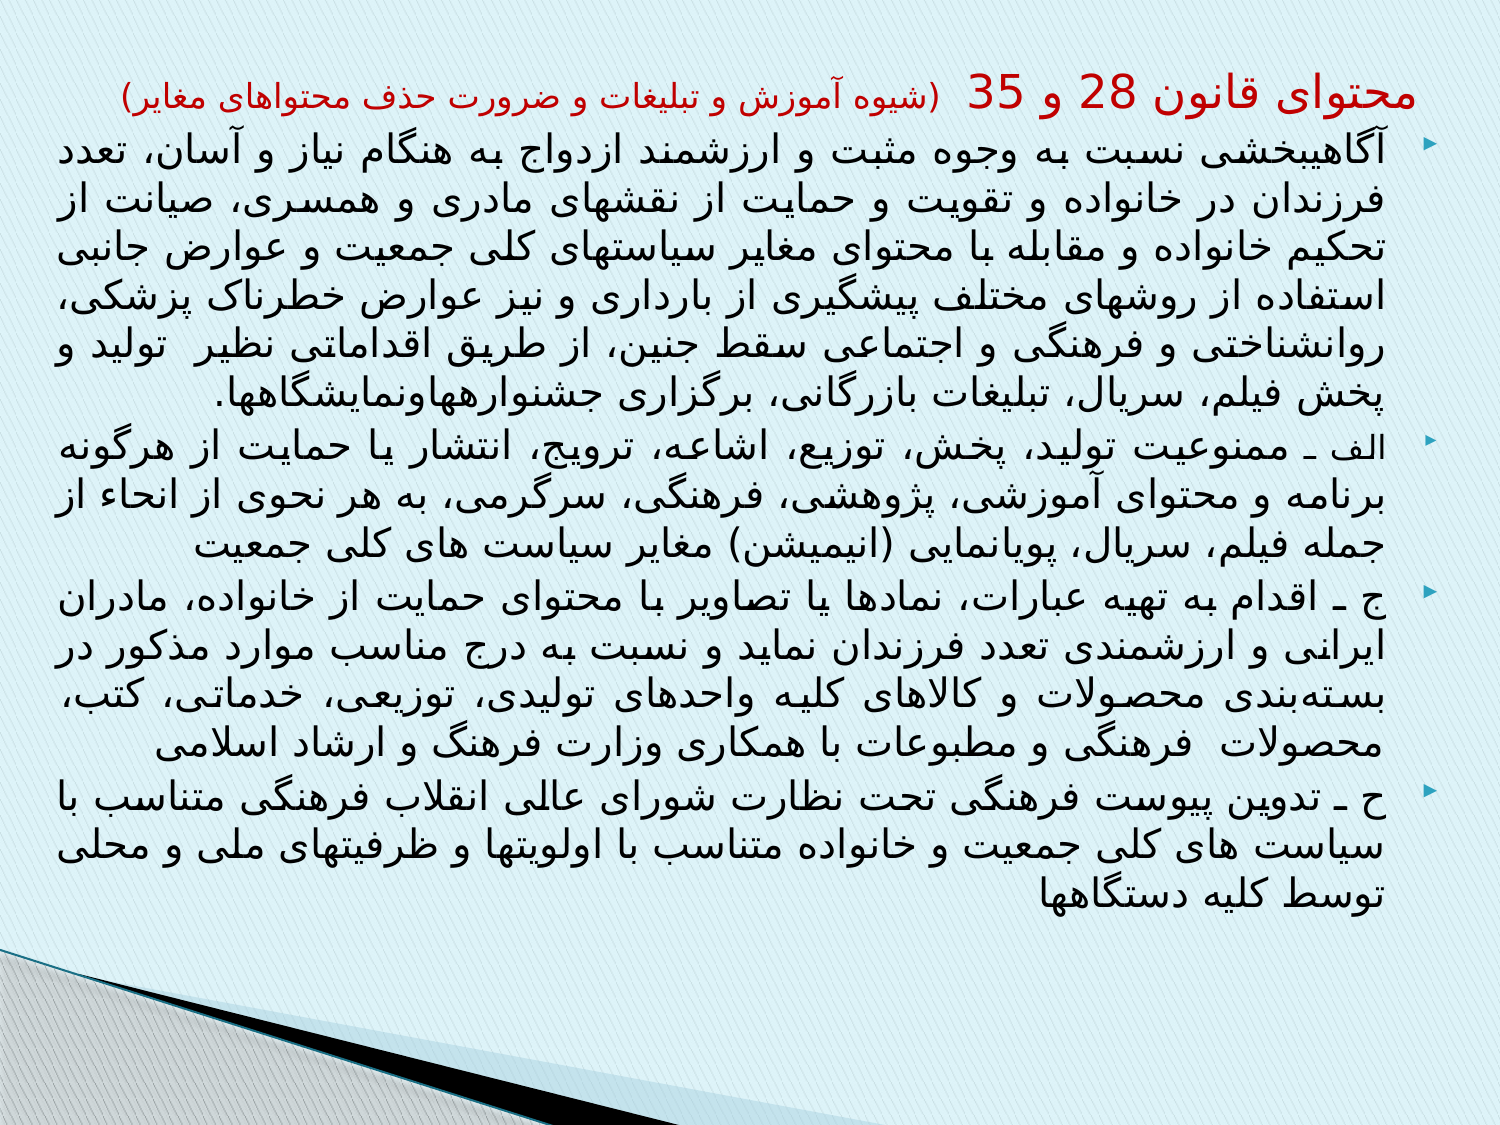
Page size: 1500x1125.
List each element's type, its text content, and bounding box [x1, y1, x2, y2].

list محتوای قانون 28 و 35 (شیوه آموزش و تبلیغات و ضرورت حذف محتواهای مغایر) آگاهی­بخشی نسبت به وجوه مثبت و ارزشمند ازدواج به هنگام نیاز و آسان، تعدد فرزندان در خانواده و تقویت و حمایت از نقش­های مادری و همسری، صیانت از تحکیم خانواده و مقابله با محتوای مغایر سیاست­های کلی جمعیت و عوارض جانبی استفاده از روشهای مختلف پیشگیری از بارداری و نیز عوارض خطرناک پزشکی، روانشناختی و فرهنگی و اجتماعی سقط جنین، از طریق اقداماتی نظیر تولید و پخش فیلم، سریال، تبلیغات بازرگانی، برگزاری جشنواره­هاونمایشگاهها. الف ـ ممنوعیت تولید، پخش، توزیع، اشاعه، ترویج، انتشار یا حمایت از هرگونه برنامه و محتوای آموزشی، پژوهشی، فرهنگی، سرگرمی، به هر نحوی از انحاء از جمله فیلم، سریال، پویا­نمایی (انیمیشن) مغایر سیاست های کلی جمعیت ج ـ اقدام به تهیه عبارات، نمادها یا تصاویر با محتوای حمایت از خانواده، مادران ایرانی و ارزشمندی تعدد فرزندان نماید و نسبت به درج مناسب موارد مذکور در بسته‌بندی محصولات و کالاهای کلیه واحدهای تولیدی، توزیعی، خدماتی، کتب، محصولات فرهنگی و مطبوعات با همکاری وزارت فرهنگ و ارشاد اسلامی ح ـ تدوین پیوست فرهنگی تحت نظارت شورای عالی انقلاب فرهنگی متناسب با سیاست های کلی جمعیت و خانواده متناسب با اولویت­ها و ظرفیت­های ملی و محلی توسط کلیه دستگاهها [41, 54, 1447, 1035]
